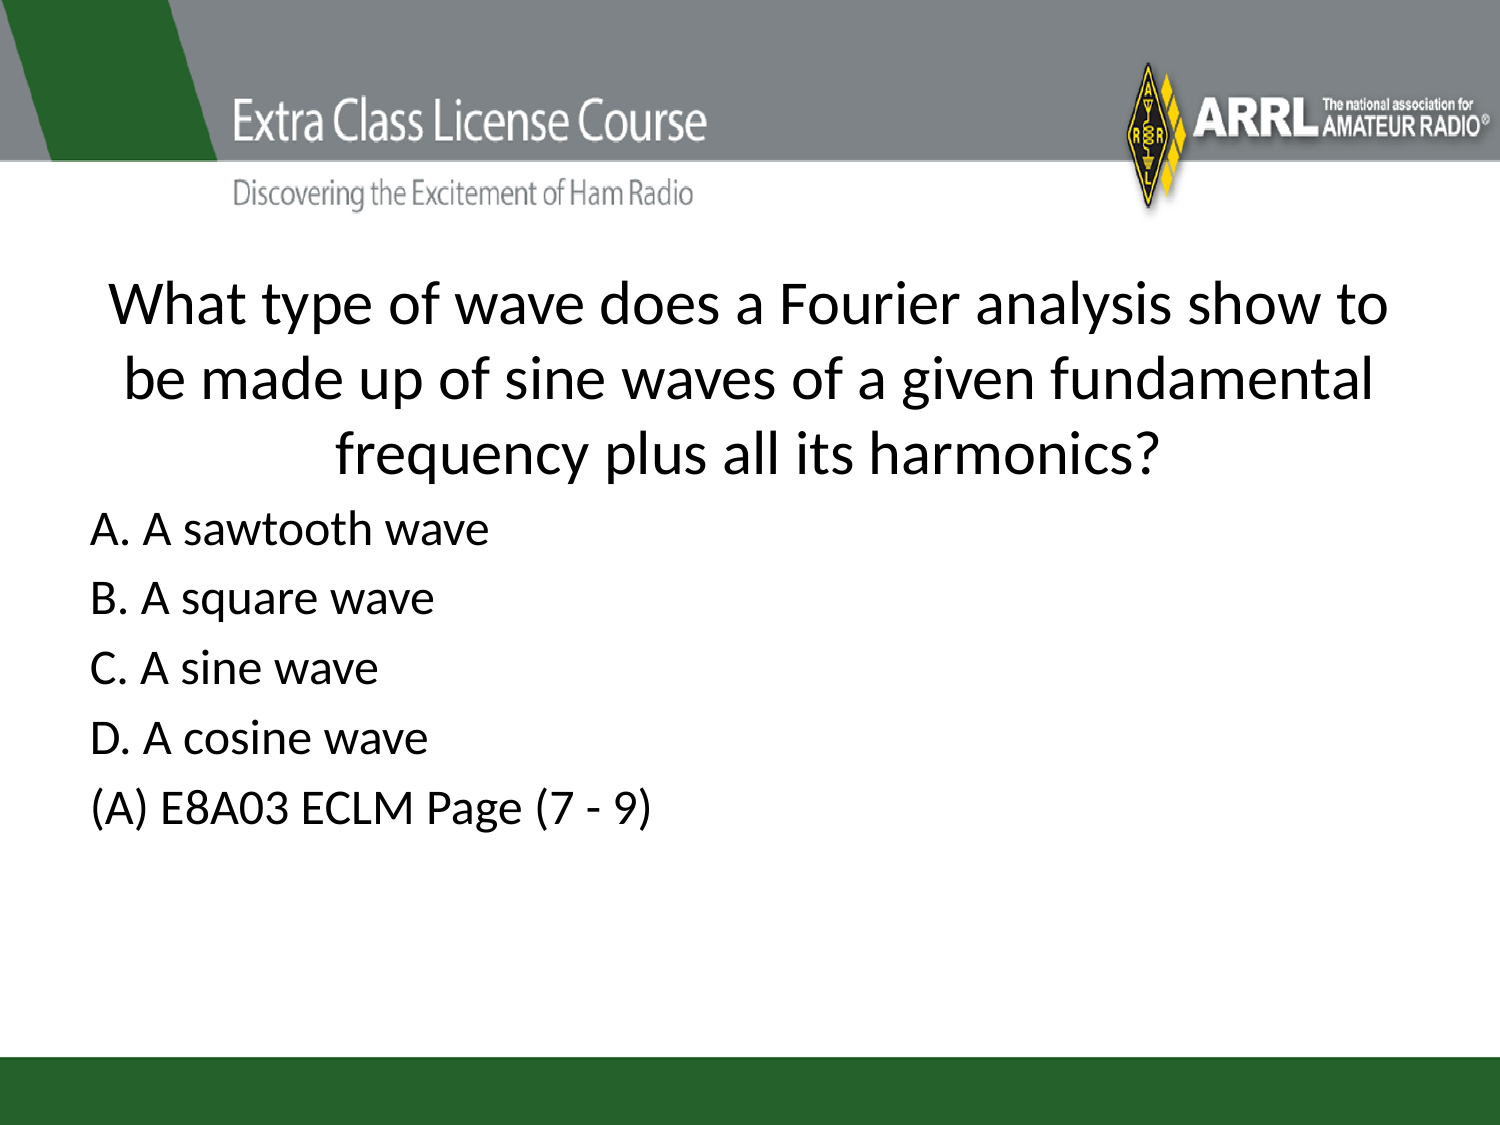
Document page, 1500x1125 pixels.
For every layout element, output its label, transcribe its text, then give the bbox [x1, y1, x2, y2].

title What type of wave does a Fourier analysis show to be made up of sine waves of a given fundamental frequency plus all its harmonics? [75, 254, 1425, 435]
list A. A sawtooth wave B. A square wave C. A sine wave D. A cosine wave (A) E8A03 ECLM Page (7 - 9) [75, 487, 1425, 1005]
picture [0, 0, 1500, 1125]
